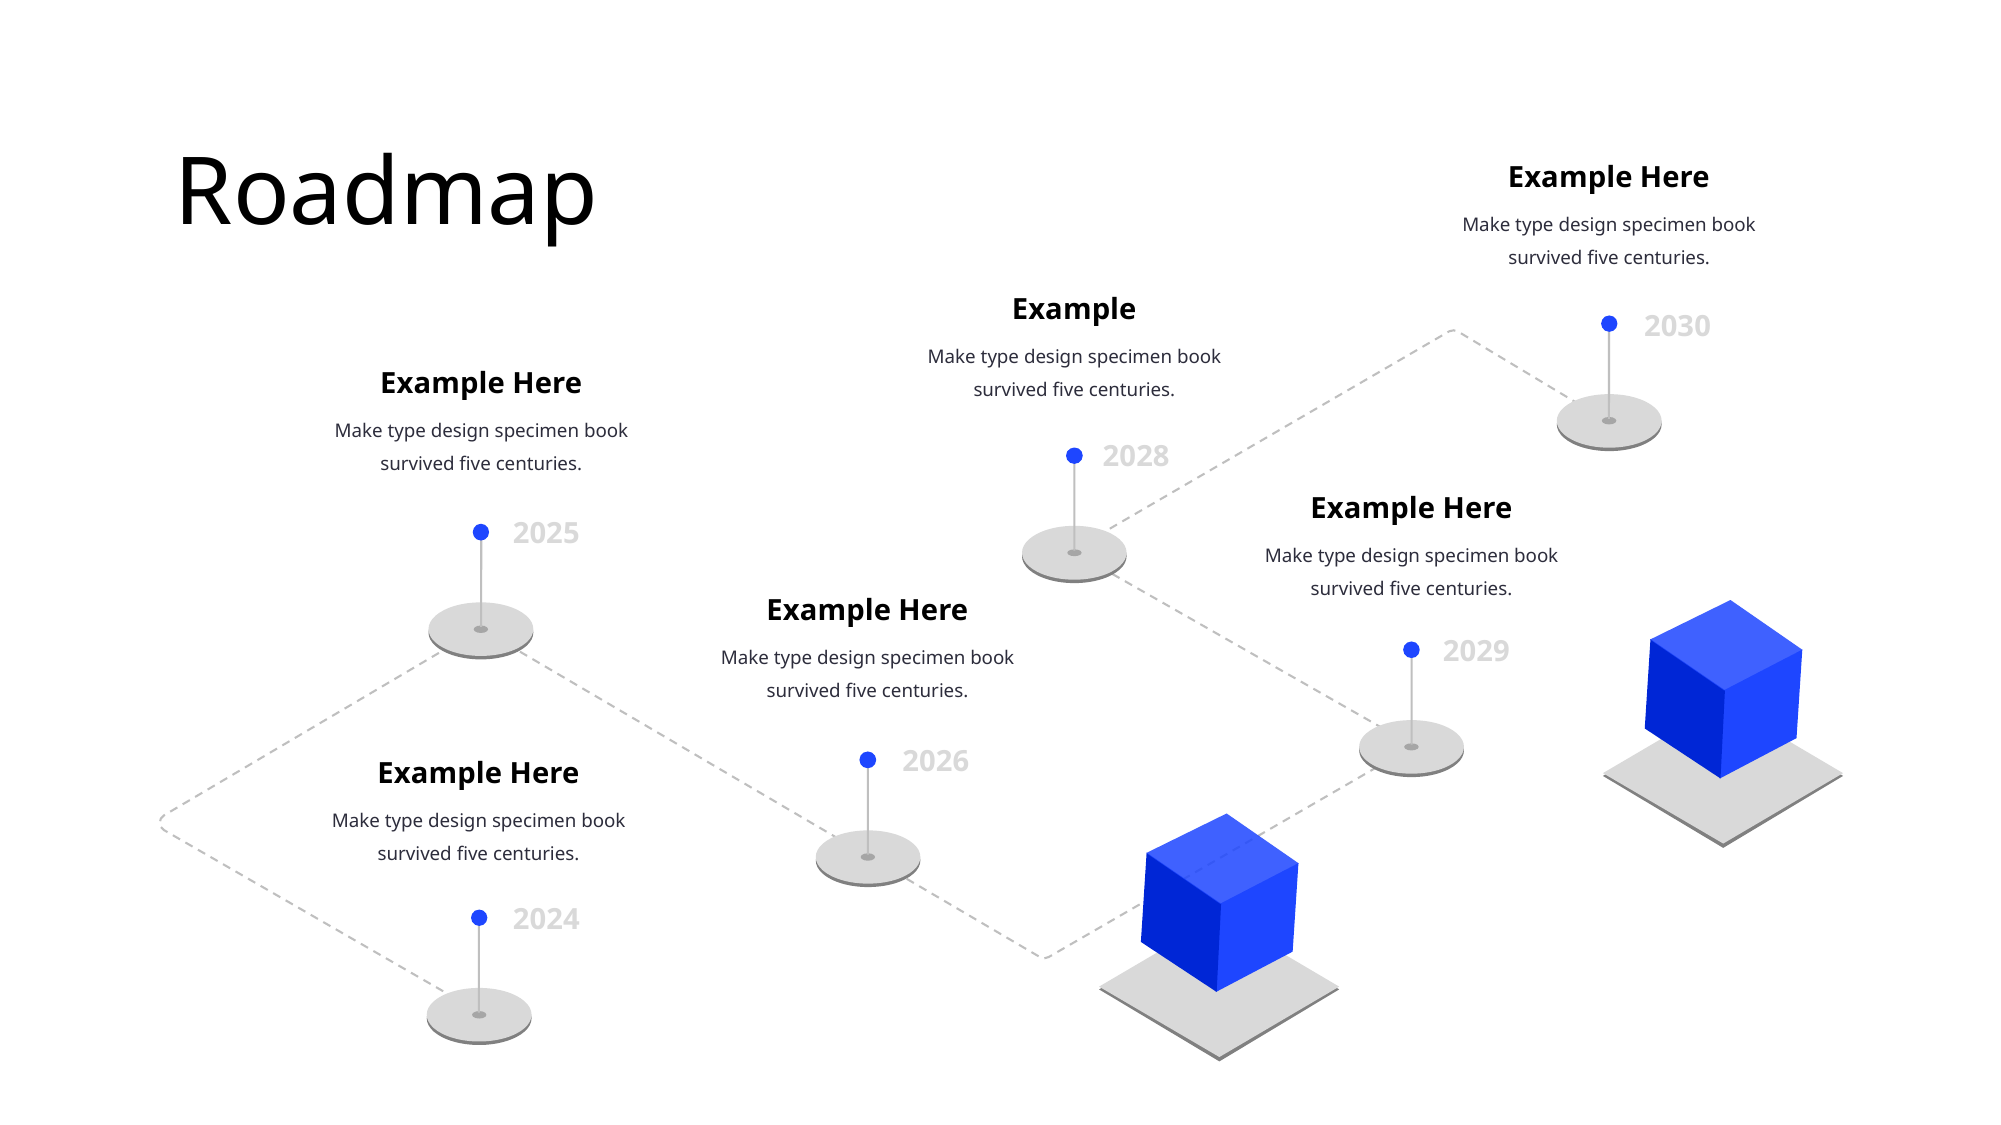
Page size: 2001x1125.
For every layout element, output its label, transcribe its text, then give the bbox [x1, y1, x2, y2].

text_box [1557, 425, 1662, 452]
text_box Make type design specimen book survived five centuries. [1248, 525, 1575, 607]
text_box [428, 632, 534, 660]
text_box [1602, 749, 1844, 844]
text_box [472, 1011, 487, 1019]
text_box 2029 [1428, 624, 1525, 675]
text_box [471, 909, 488, 926]
text_box [1359, 752, 1464, 778]
text_box [868, 330, 1574, 959]
text_box [859, 751, 877, 769]
text_box [428, 602, 534, 656]
text_box Make type design specimen book survived five centuries. [1446, 194, 1772, 276]
text_box [1556, 394, 1662, 448]
text_box Roadmap [160, 123, 614, 251]
text_box Make type design specimen book survived five centuries. [318, 400, 644, 482]
text_box [473, 625, 489, 633]
text_box 2026 [887, 734, 985, 785]
text_box [1022, 525, 1127, 580]
text_box [159, 651, 867, 993]
text_box [815, 859, 921, 888]
text_box [1066, 447, 1083, 464]
text_box [860, 853, 876, 861]
text_box [1601, 315, 1618, 332]
text_box 2028 [1087, 430, 1185, 480]
text_box Make type design specimen book survived five centuries. [704, 627, 1031, 709]
text_box [1022, 557, 1127, 584]
text_box [426, 987, 532, 1042]
text_box Make type design specimen book survived five centuries. [911, 326, 1237, 408]
text_box Example [996, 282, 1152, 333]
text_box [1602, 775, 1844, 848]
text_box [815, 830, 921, 884]
text_box Example Here [1295, 481, 1528, 532]
text_box Make type design specimen book survived five centuries. [315, 790, 642, 872]
text_box 2025 [498, 506, 595, 557]
text_box [1067, 549, 1082, 557]
text_box Example Here [362, 746, 595, 797]
text_box [1403, 641, 1420, 659]
text_box Example Here [1493, 151, 1725, 201]
text_box 2024 [498, 893, 595, 943]
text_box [1099, 813, 1340, 1062]
text_box Example Here [751, 583, 984, 634]
text_box [472, 523, 490, 541]
text_box [1404, 743, 1419, 751]
text_box [1359, 720, 1464, 774]
text_box [426, 1017, 532, 1045]
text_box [1644, 599, 1803, 779]
text_box 2030 [1629, 299, 1727, 350]
text_box Example Here [365, 356, 597, 407]
text_box [1601, 416, 1617, 425]
